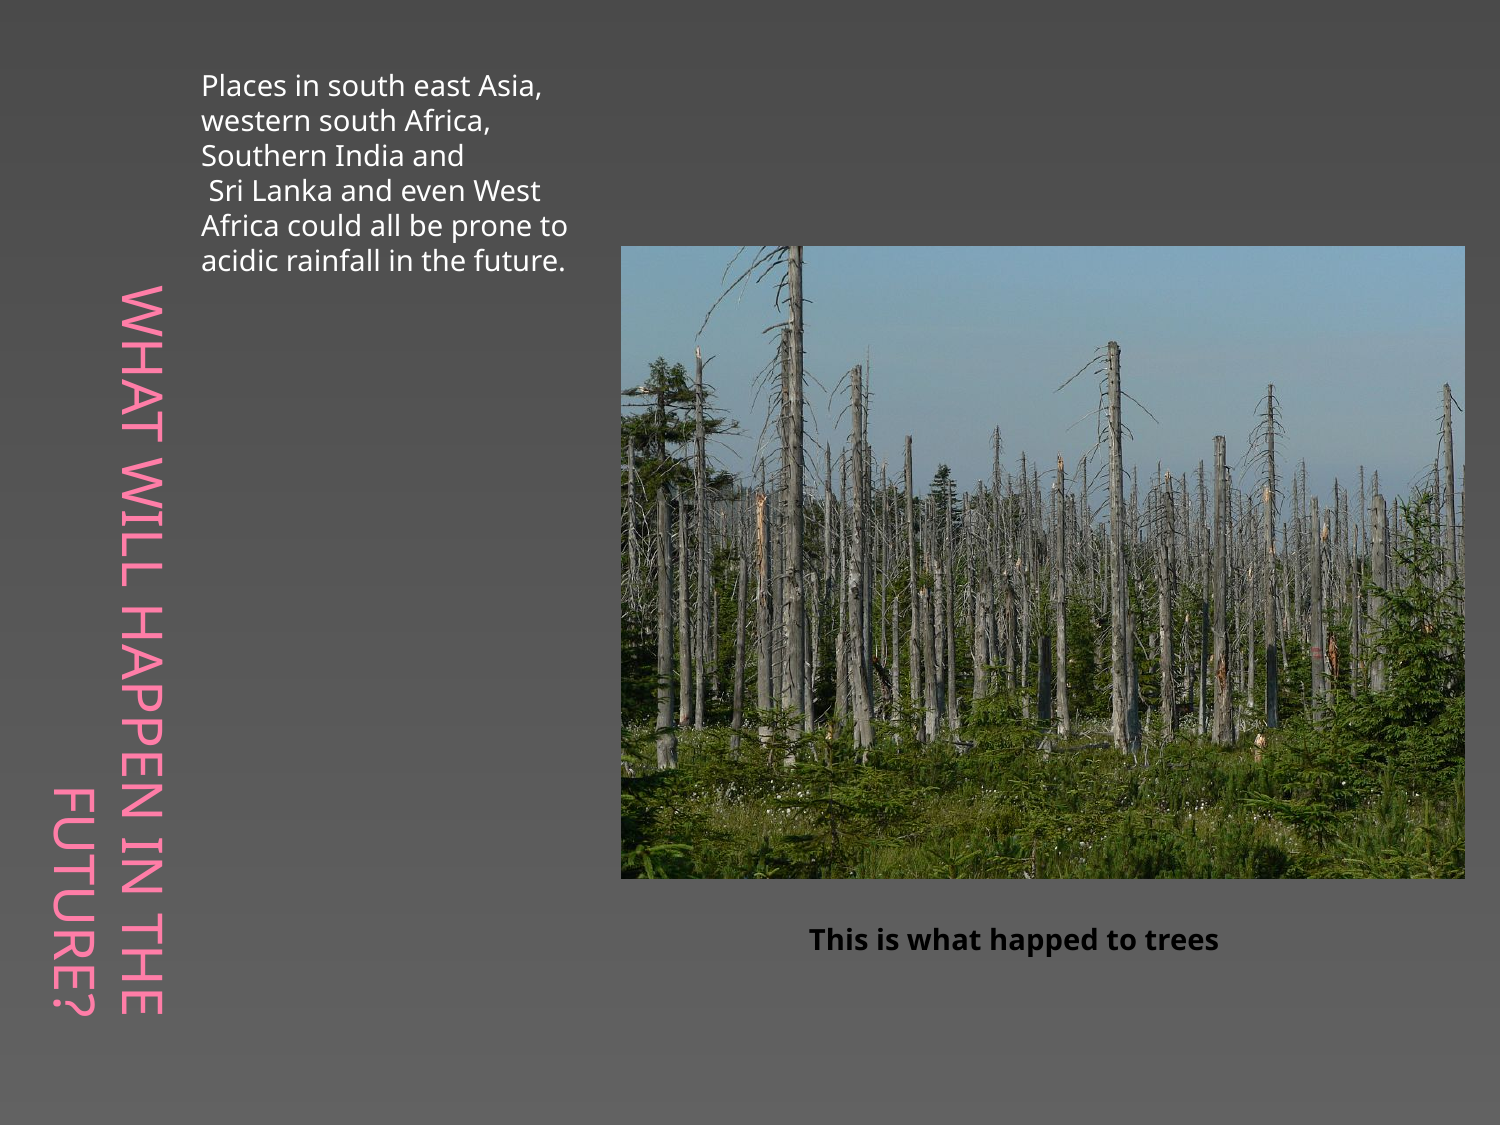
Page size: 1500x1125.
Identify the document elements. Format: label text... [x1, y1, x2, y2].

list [620, 245, 1465, 879]
list Places in south east Asia, western south Africa, Southern India and Sri Lanka and even West Africa could all be prone to acidic rainfall in the future. [186, 60, 587, 1036]
text_box This is what happed to trees [794, 913, 1235, 964]
title What will happen in the future? [36, 60, 186, 1036]
